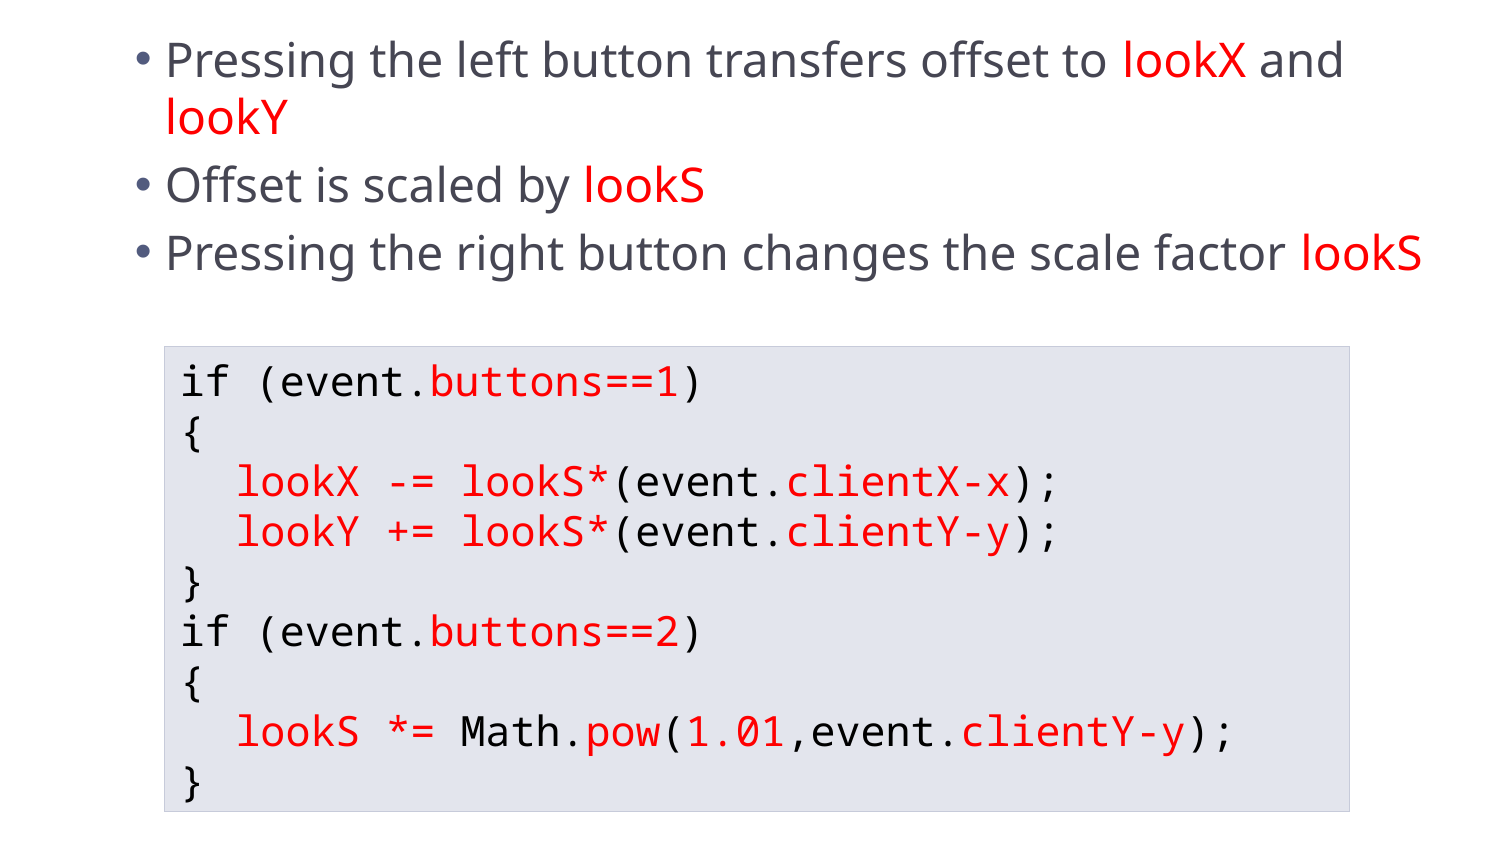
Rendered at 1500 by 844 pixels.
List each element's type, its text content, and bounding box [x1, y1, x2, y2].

text_box if (event.buttons==1) { lookX -= lookS*(event.clientX-x); lookY += lookS*(event.clientY-y); } if (event.buttons==2) { lookS *= Math.pow(1.01,event.clientY-y); } [164, 346, 1350, 812]
list Pressing the left button transfers offset to lookX and lookY Offset is scaled by lookS Pressing the right button changes the scale factor lookS [75, 21, 1475, 835]
